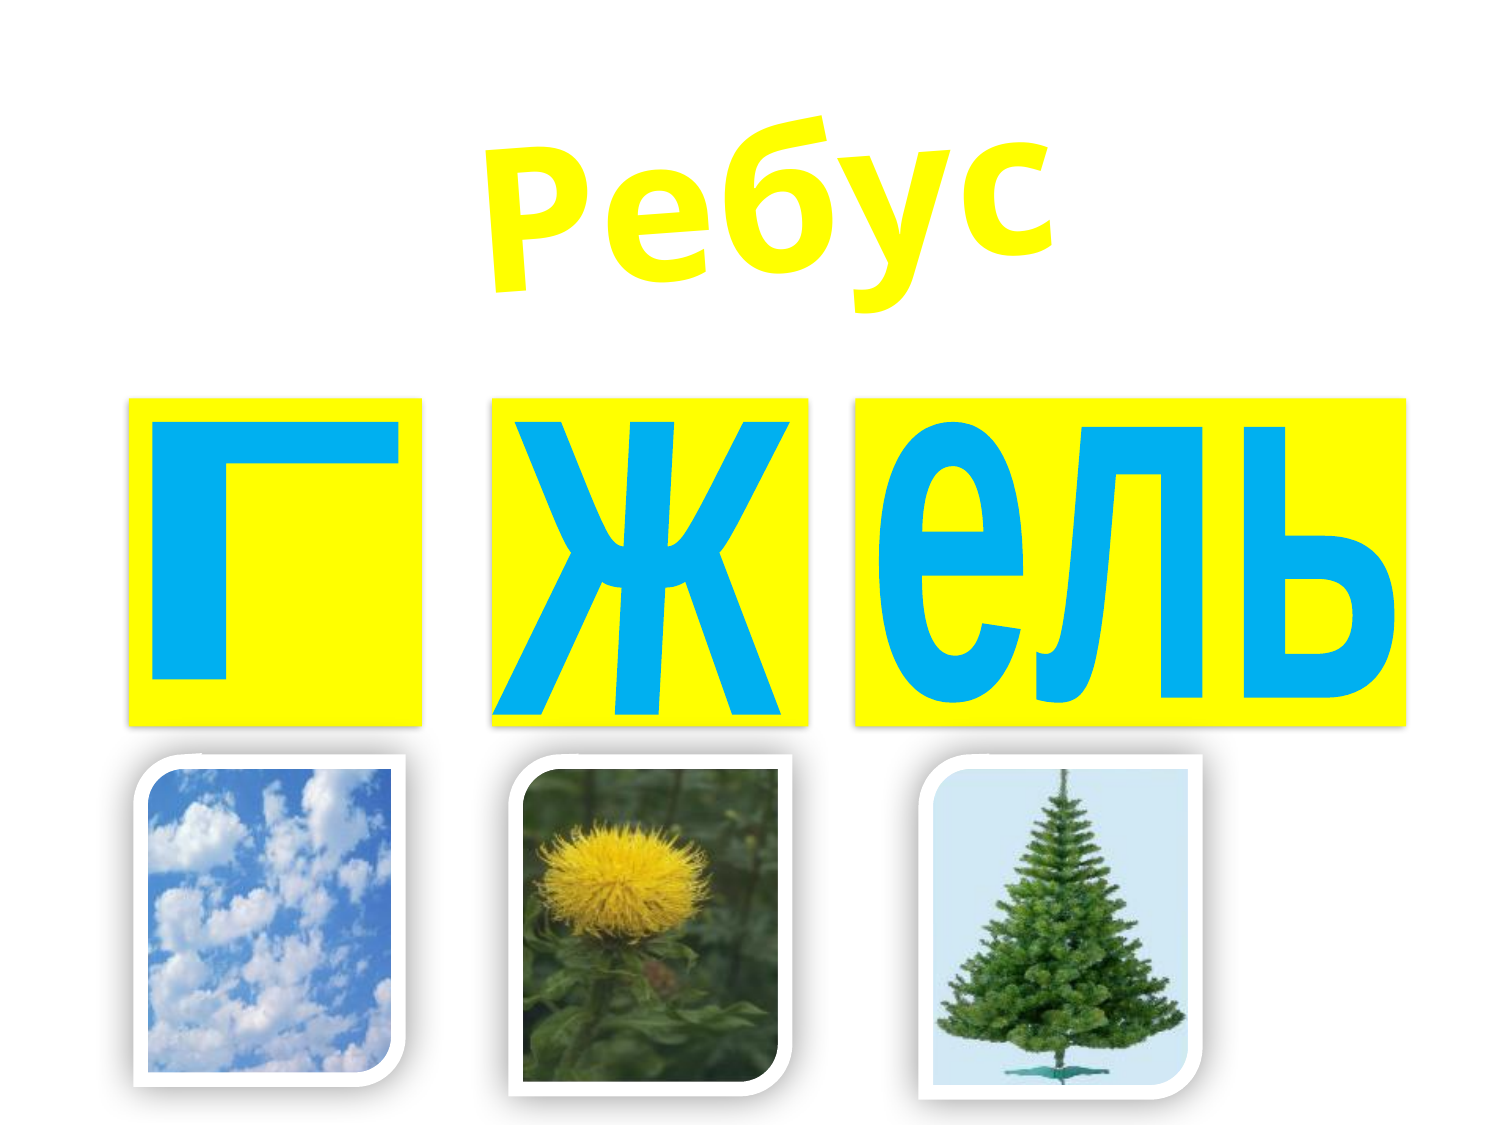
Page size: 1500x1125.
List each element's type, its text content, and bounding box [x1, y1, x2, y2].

picture [925, 761, 1196, 1093]
text_box Ребус [448, 29, 1263, 343]
text_box [855, 398, 1407, 727]
text_box [128, 398, 422, 727]
picture [515, 761, 786, 1090]
picture [140, 761, 399, 1080]
text_box [492, 398, 809, 727]
